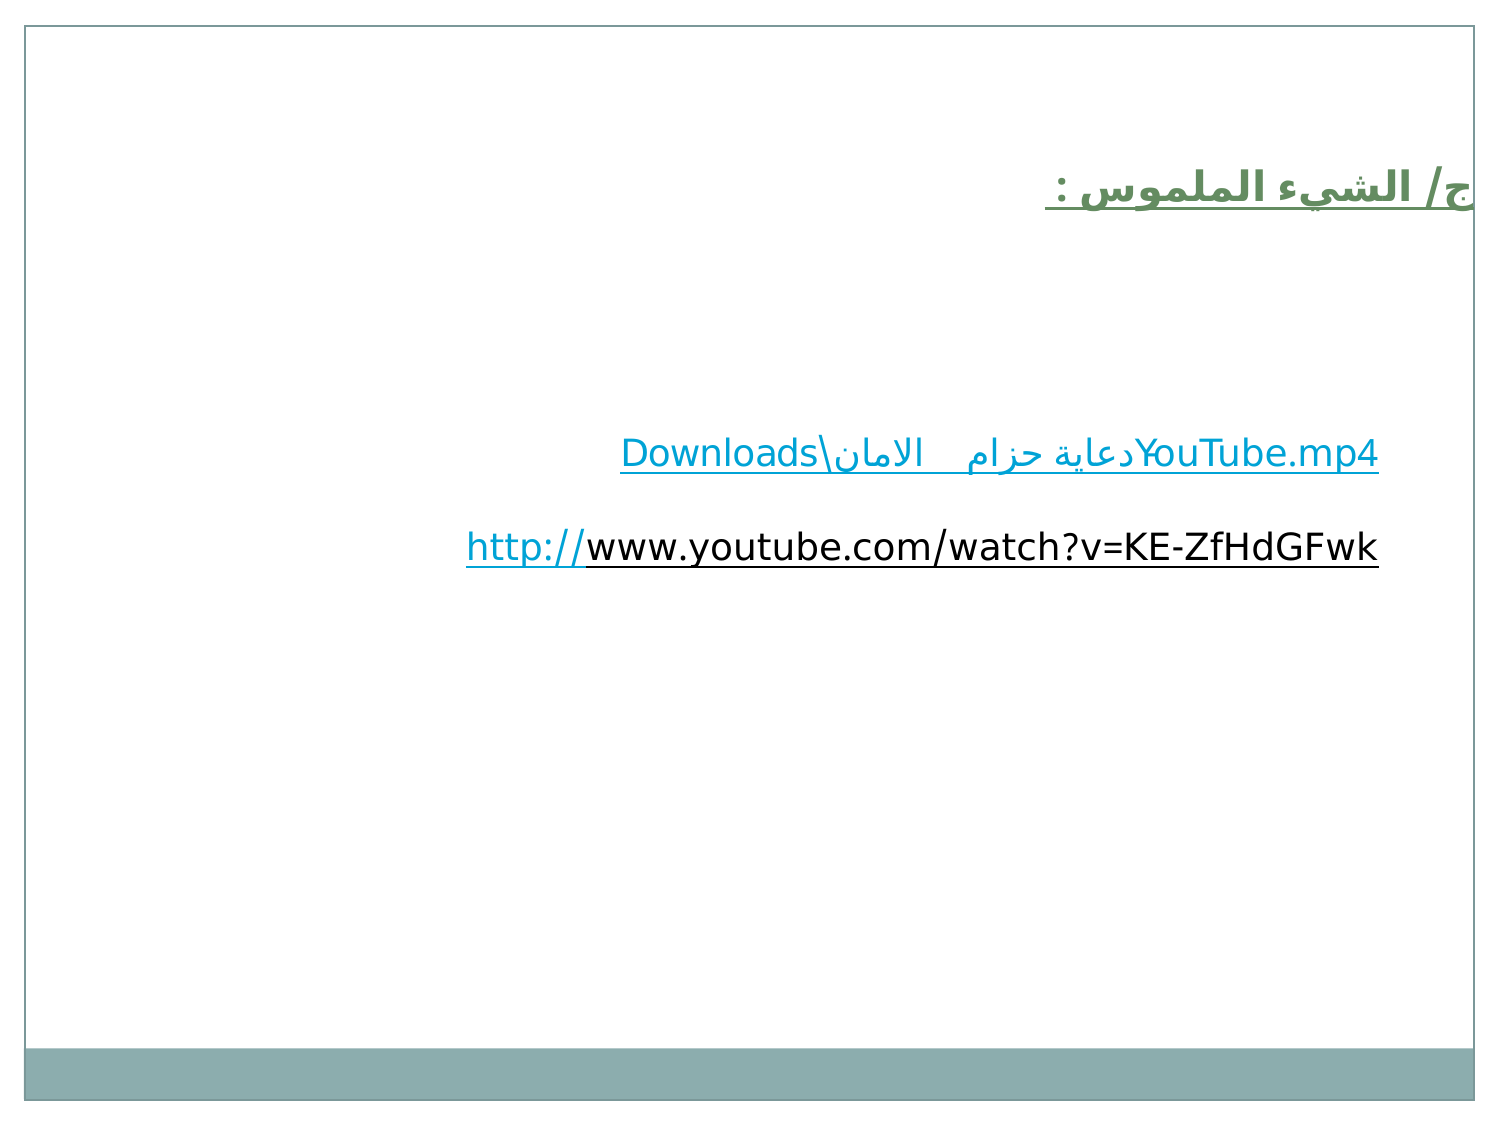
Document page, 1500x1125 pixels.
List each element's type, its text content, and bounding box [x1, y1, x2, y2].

text_box Downloads\دعاية حزام الامان - YouTube.mp4 http://www.youtube.com/watch?v=KE-ZfHdGFwk [441, 421, 1394, 580]
text_box ج/ الشيء الملموس : [1029, 152, 1489, 218]
